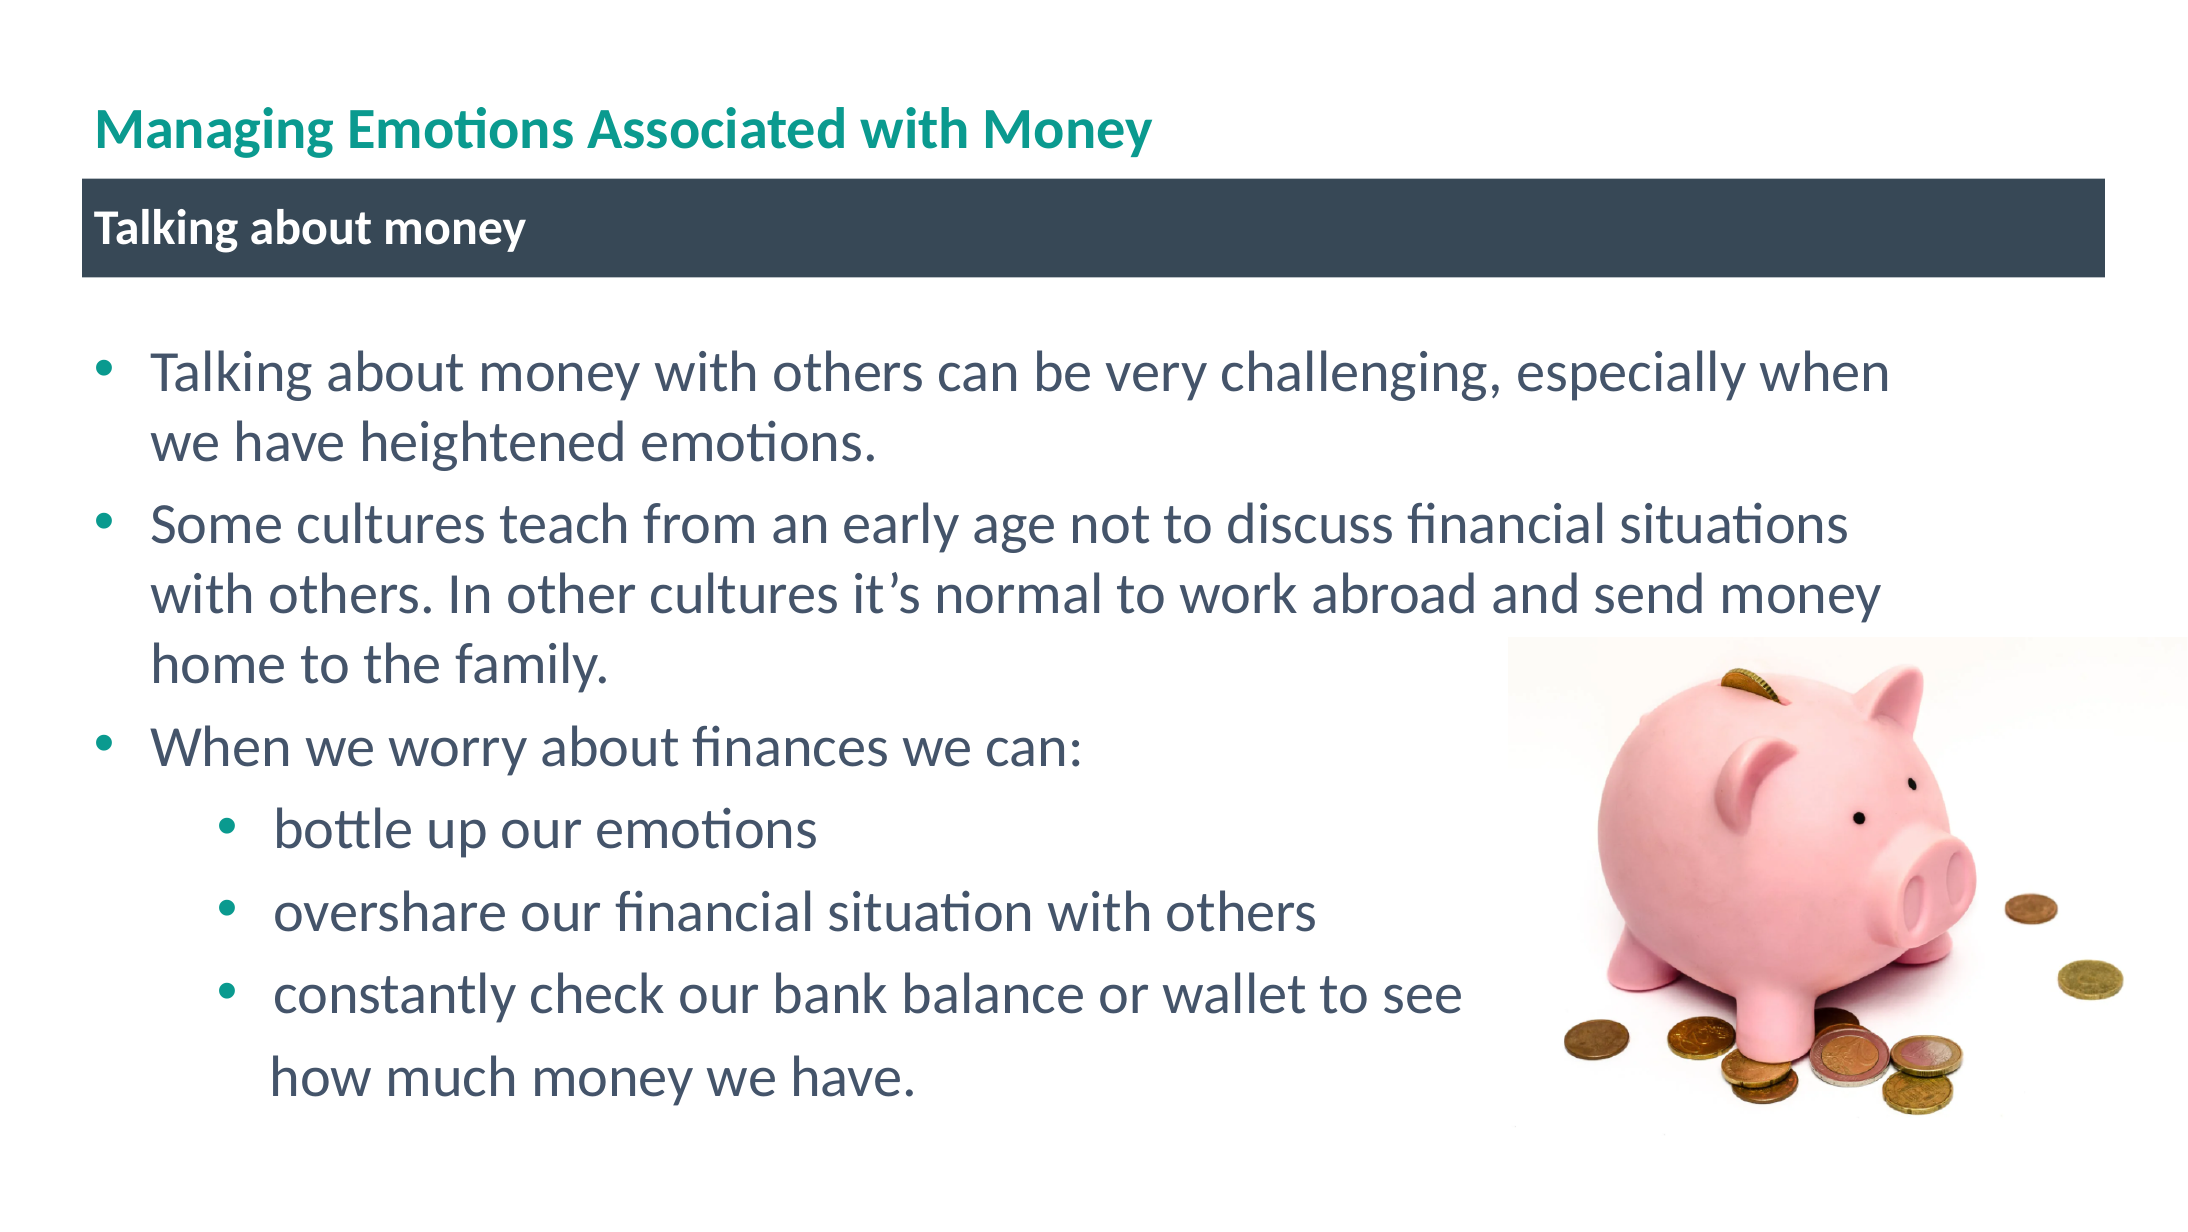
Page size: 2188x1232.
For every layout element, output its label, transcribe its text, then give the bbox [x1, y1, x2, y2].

list Talking about money with others can be very challenging, especially when we have heightened emotions. Some cultures teach from an early age not to discuss financial situations with others. In other cultures it’s normal to work abroad and send money home to the family. When we worry about finances we can: bottle up our emotions overshare our financial situation with others constantly check our bank balance or wallet to see how much money we have. [82, 325, 1960, 1213]
picture [1508, 637, 2188, 1137]
title Managing Emotions Associated with Money [82, 70, 2106, 189]
list Talking about money [82, 178, 2105, 278]
